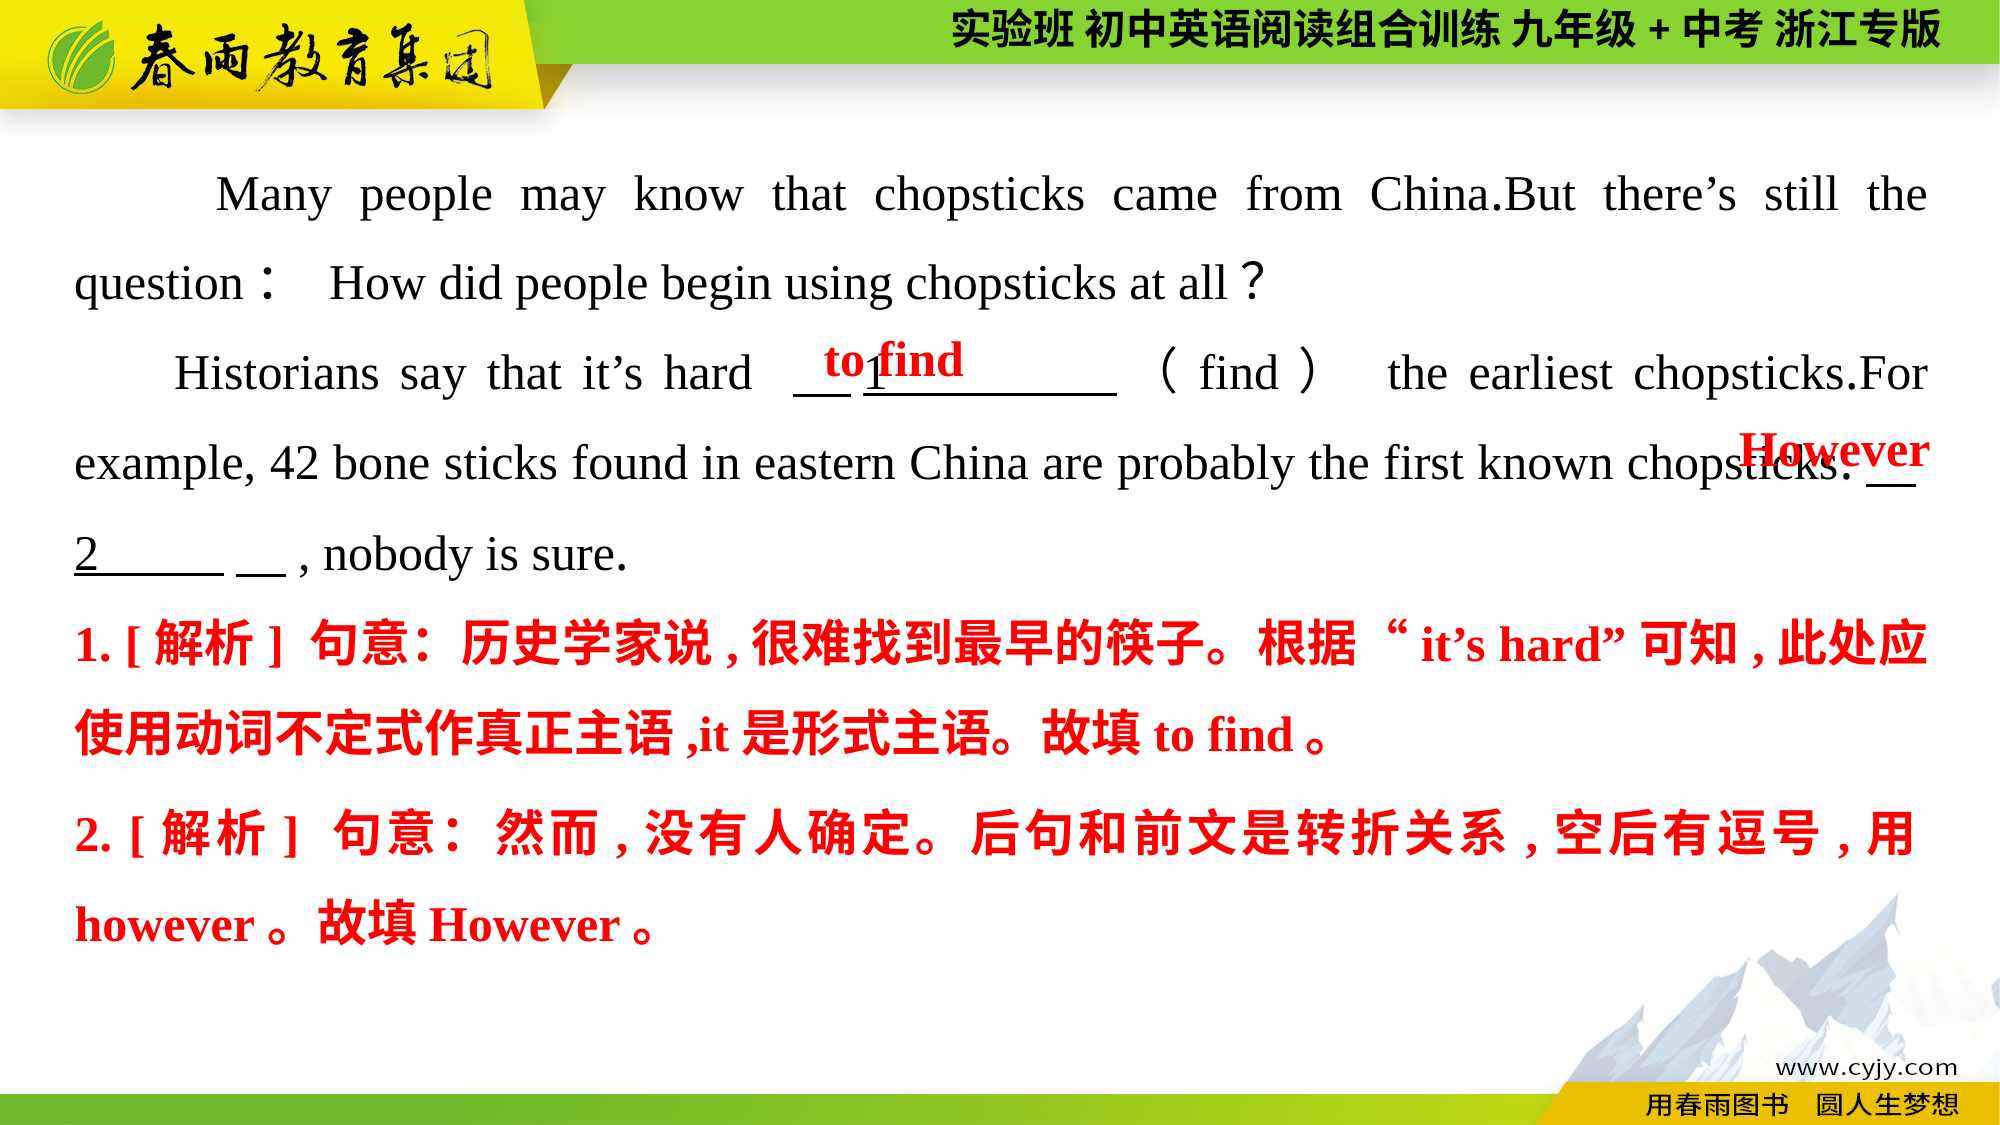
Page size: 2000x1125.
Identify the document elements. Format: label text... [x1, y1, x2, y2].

text_box However [1724, 408, 1946, 484]
text_box to find [808, 319, 979, 395]
list Many people may know that chopsticks came from China.But there’s still the question： How did people begin using chopsticks at all？ Historians say that it’s hard 1 （find） the earliest chopsticks.For example, 42 bone sticks found in eastern China are probably the first known chopsticks. 2 , nobody is sure. [59, 122, 1944, 574]
picture [0, 0, 2000, 1125]
text_box 1. [解析] 句意：历史学家说,很难找到最早的筷子。根据“it’s hard”可知,此处应使用动词不定式作真正主语,it是形式主语。故填to find。 [59, 574, 1944, 763]
text_box 2. [解析] 句意：然而,没有人确定。后句和前文是转折关系,空后有逗号,用however。故填However。 [59, 763, 1944, 959]
